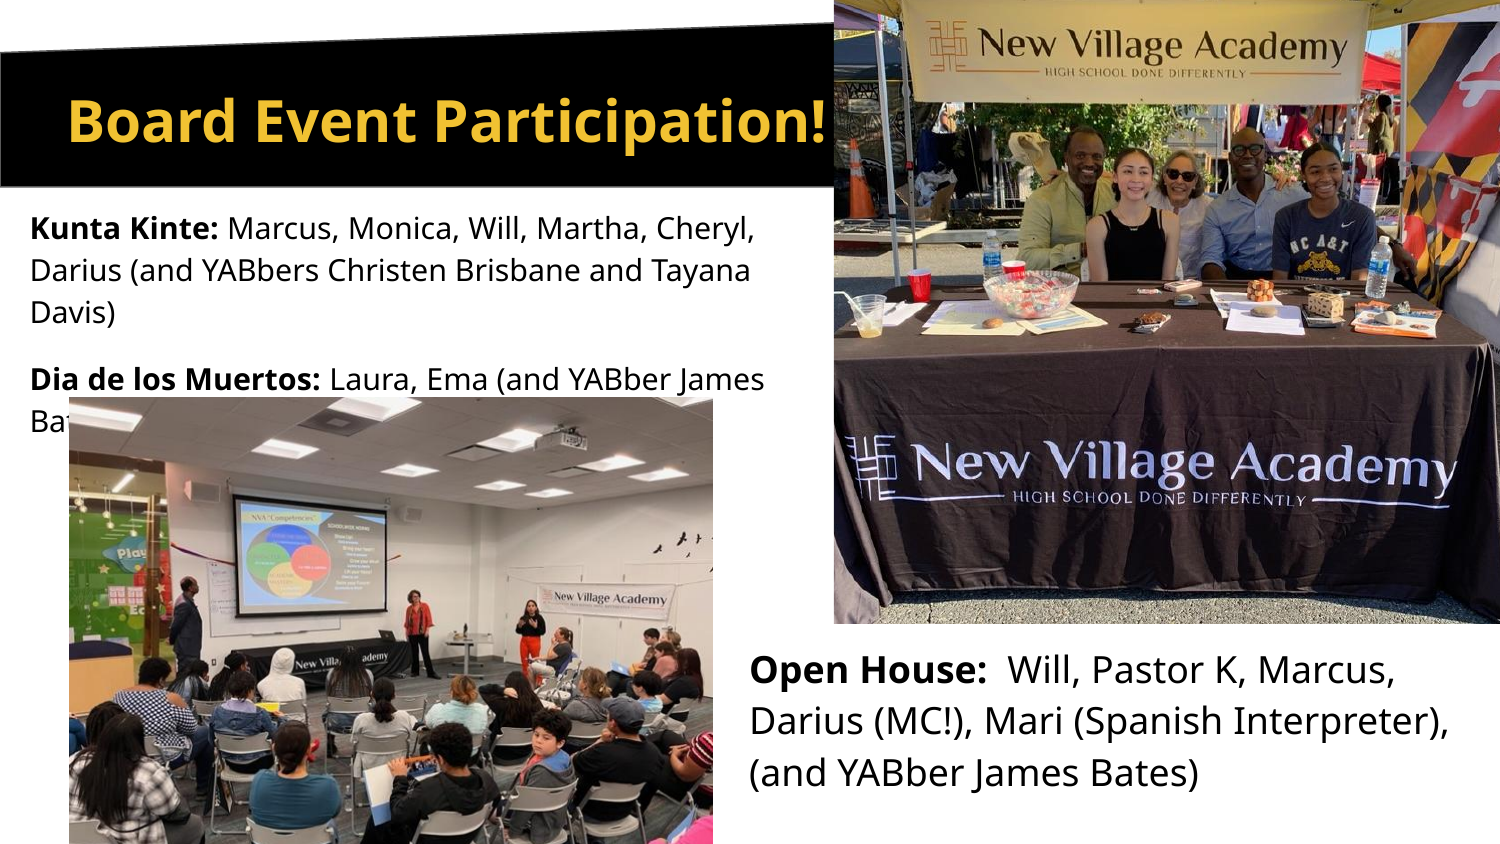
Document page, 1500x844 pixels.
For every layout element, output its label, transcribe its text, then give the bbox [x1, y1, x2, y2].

text_box Open House: Will, Pastor K, Marcus, Darius (MC!), Mari (Spanish Interpreter), (and YABber James Bates) [734, 623, 1500, 810]
list Kunta Kinte: Marcus, Monica, Will, Martha, Cheryl, Darius (and YABbers Christen Brisbane and Tayana Davis) Dia de los Muertos: Laura, Ema (and YABber James Bates) [14, 189, 828, 386]
title Board Event Participation! [51, 69, 828, 188]
picture [69, 397, 713, 844]
picture [833, 0, 1500, 625]
